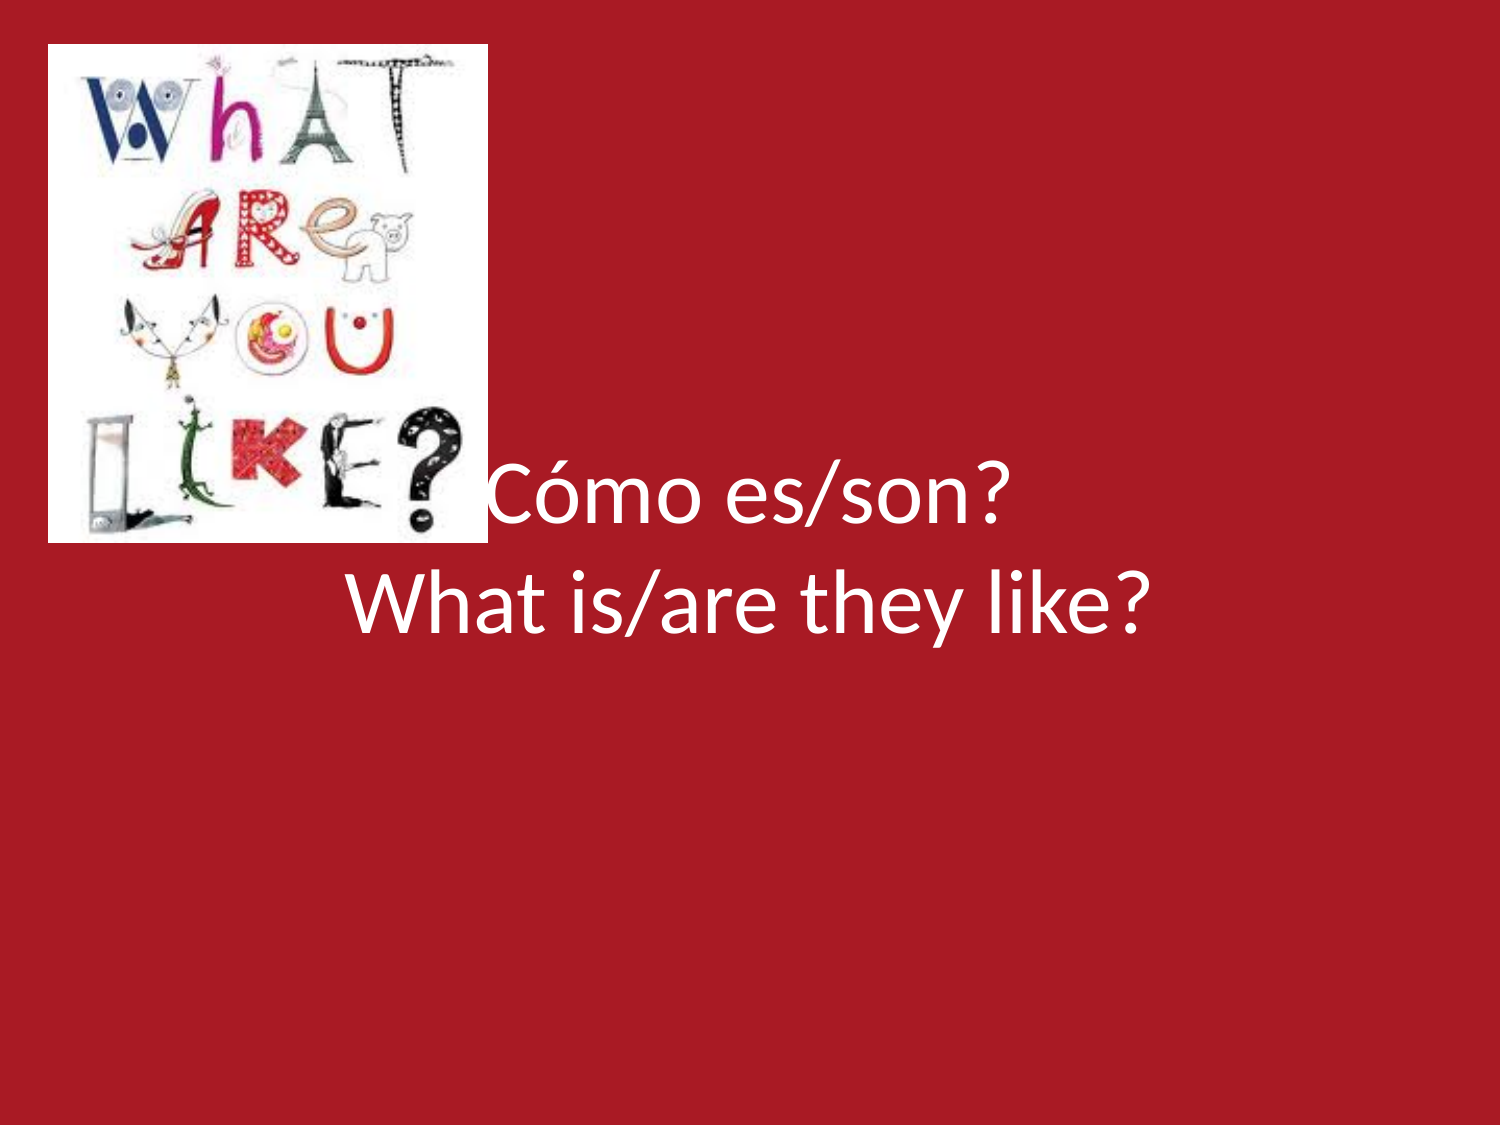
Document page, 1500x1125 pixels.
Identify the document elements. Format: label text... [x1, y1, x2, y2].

title Cómo es/son? What is/are they like? [75, 45, 1425, 1040]
picture [47, 44, 489, 544]
